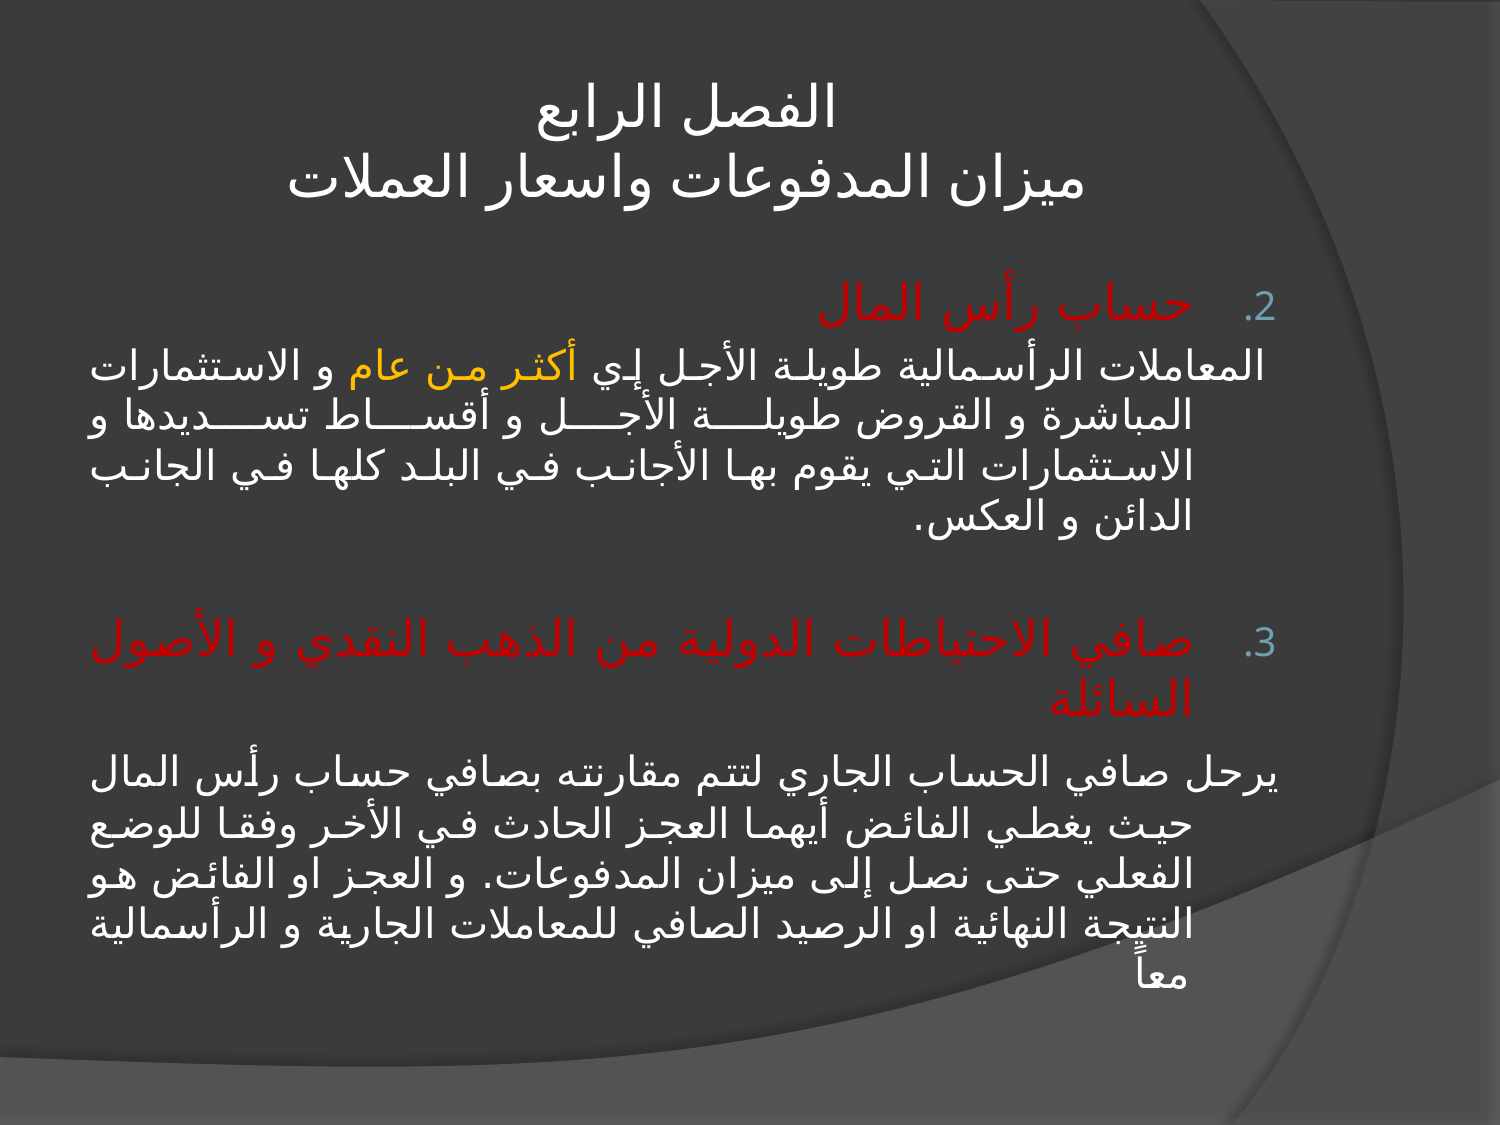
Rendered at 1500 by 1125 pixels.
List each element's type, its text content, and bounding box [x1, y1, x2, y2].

list حساب رأس المال المعاملات الرأسمالية طويلة الأجل إي أكثر من عام و الاستثمارات المباشرة و القروض طويلة الأجل و أقساط تسديدها و الاستثمارات التي يقوم بها الأجانب في البلد كلها في الجانب الدائن و العكس. صافي الاحتياطات الدولية من الذهب النقدي و الأصول السائلة يرحل صافي الحساب الجاري لتتم مقارنته بصافي حساب رأس المال حيث يغطي الفائض أيهما العجز الحادث في الأخر وفقا للوضع الفعلي حتى نصل إلى ميزان المدفوعات. و العجز او الفائض هو النتيجة النهائية او الرصيد الصافي للمعاملات الجارية و الرأسمالية معاً [75, 262, 1300, 1005]
title الفصل الرابع ميزان المدفوعات واسعار العملات [75, 45, 1300, 233]
